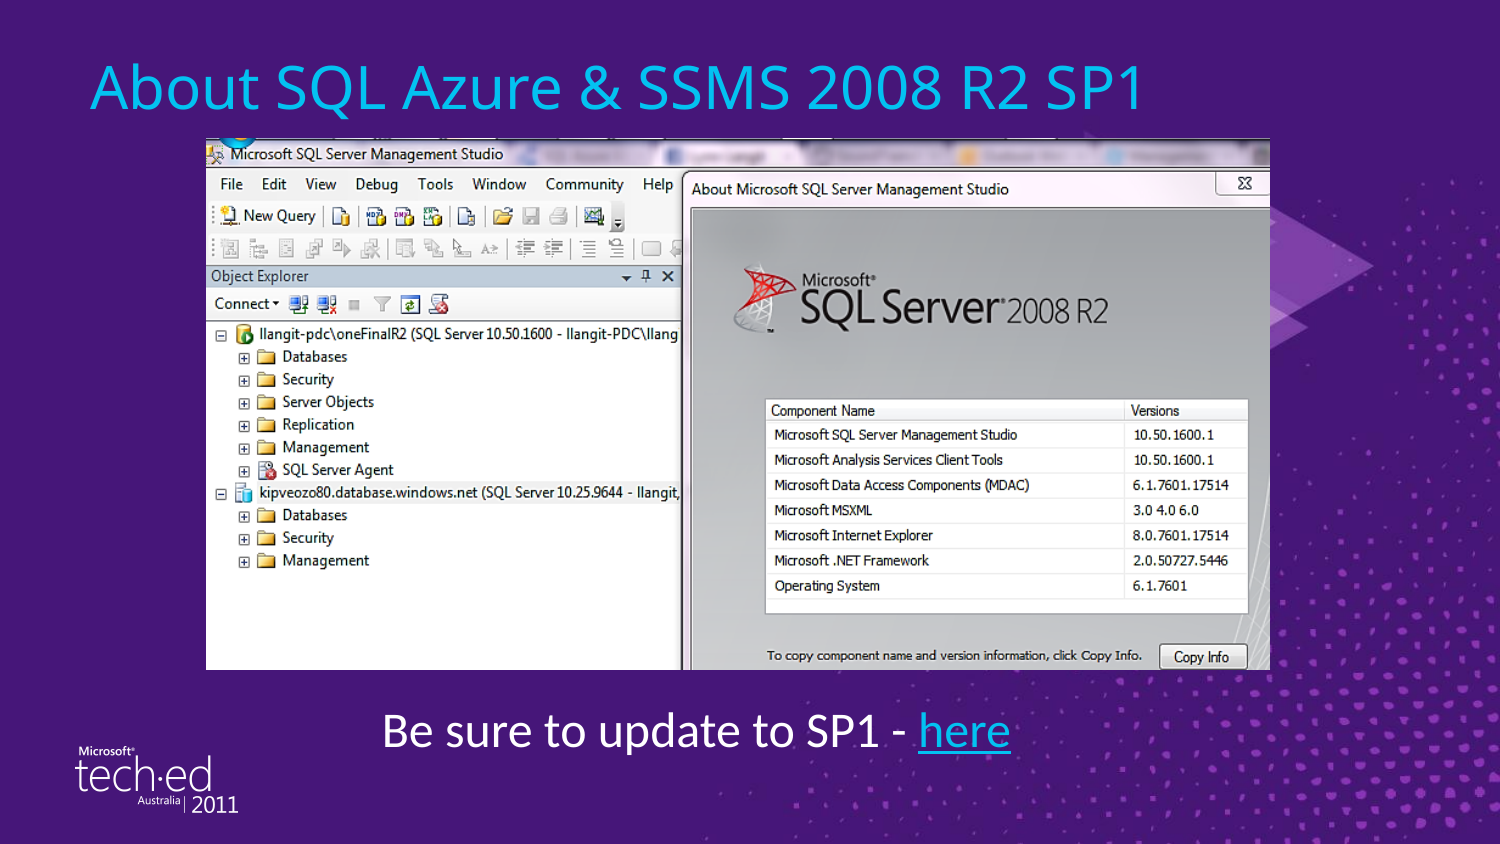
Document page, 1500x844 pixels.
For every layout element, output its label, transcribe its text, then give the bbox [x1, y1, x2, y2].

text_box Be sure to update to SP1 - here [381, 697, 1306, 758]
title About SQL Azure & SSMS 2008 R2 SP1 [75, 40, 1425, 130]
picture [0, 0, 1500, 844]
